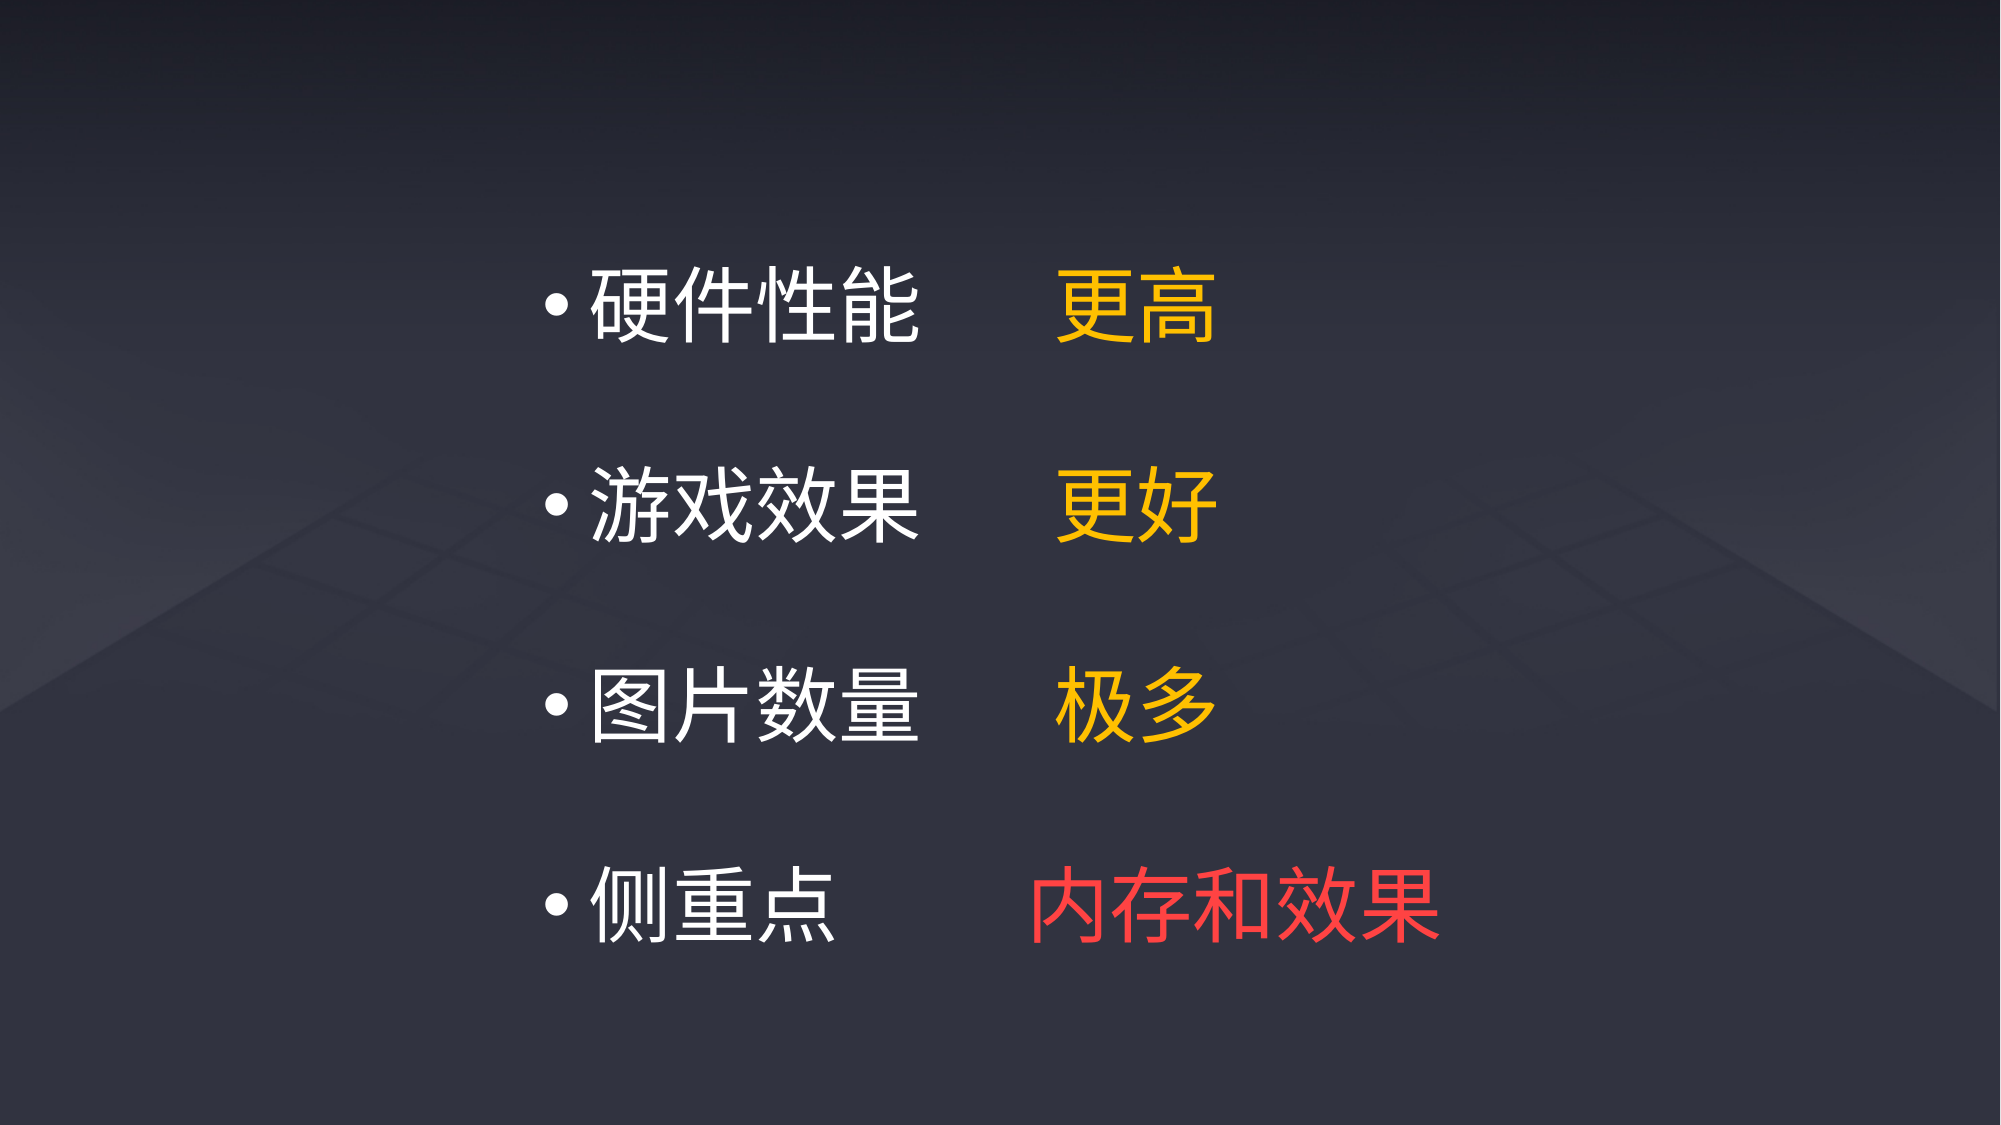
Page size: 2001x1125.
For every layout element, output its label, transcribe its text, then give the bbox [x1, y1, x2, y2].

picture [0, 0, 2001, 1125]
text_box 硬件性能 更高 游戏效果 更好 图片数量 极多 侧重点 内存和效果 [534, 246, 1543, 961]
